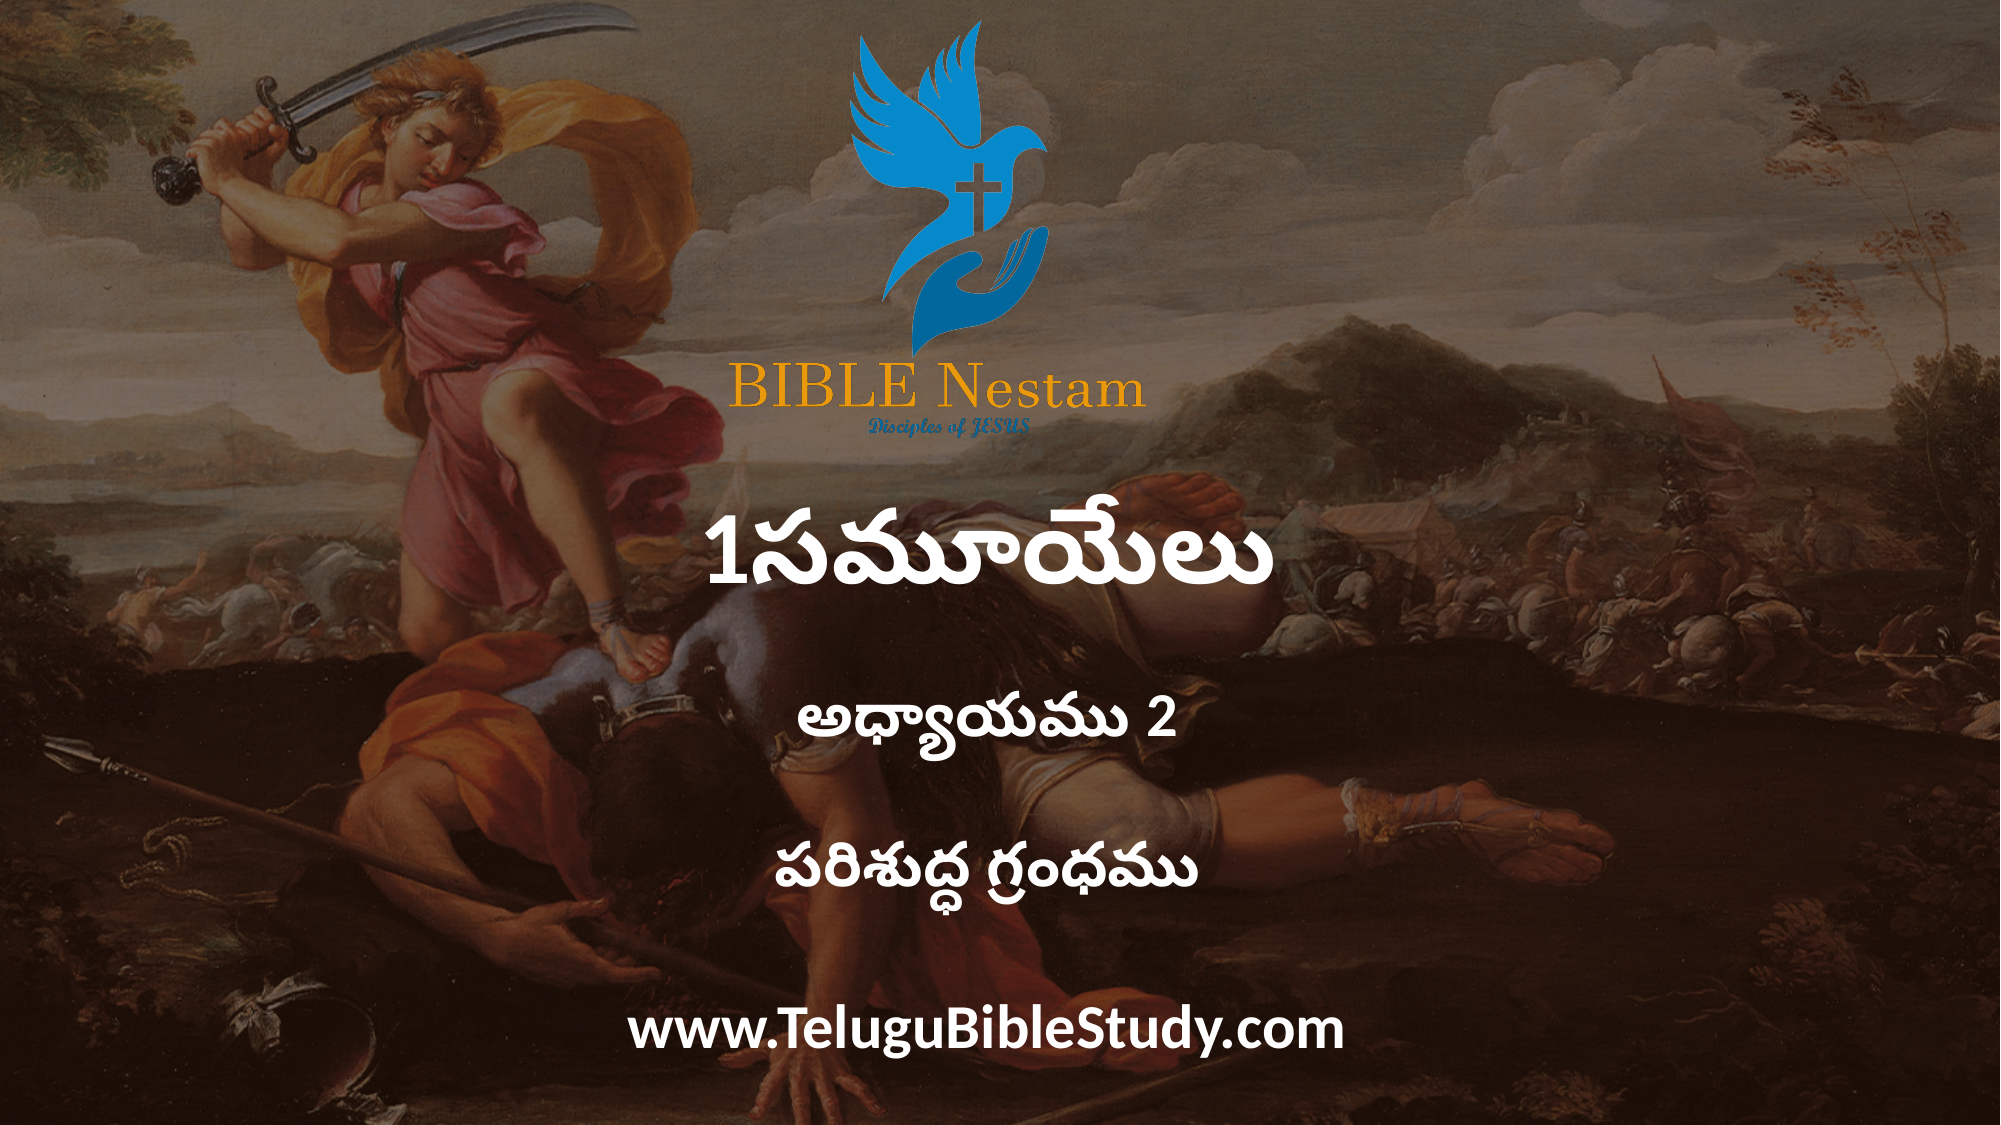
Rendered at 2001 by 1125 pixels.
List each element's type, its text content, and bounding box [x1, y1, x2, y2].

subtitle అధ్యాయము 2 పరిశుద్ధ గ్రంధము www.TeluguBibleStudy.com [50, 666, 1925, 1084]
title 1సమూయేలు [50, 437, 1925, 646]
picture [0, 0, 2000, 1125]
